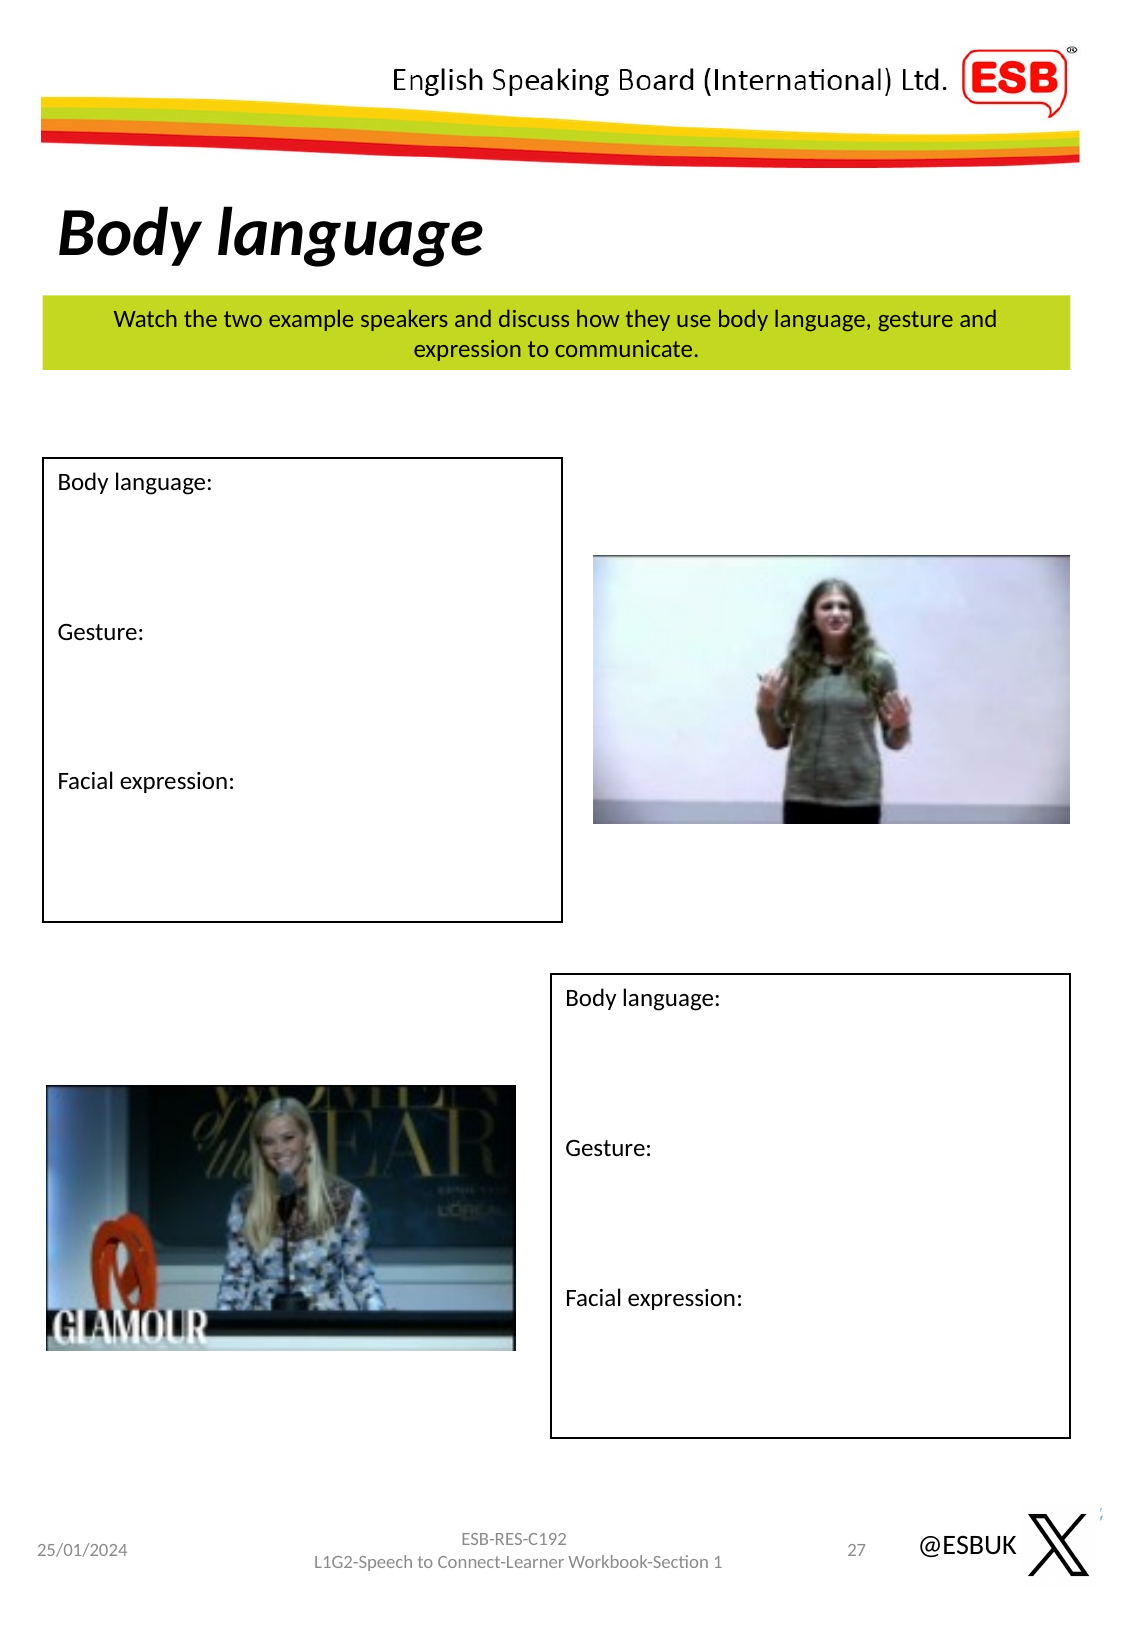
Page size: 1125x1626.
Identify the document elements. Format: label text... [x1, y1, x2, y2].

title Body language [42, 174, 1014, 293]
picture [1020, 1501, 1103, 1589]
text_box Body language: Gesture: Facial expression: [550, 973, 1071, 1439]
text_box Body language: Gesture: Facial expression: [42, 457, 563, 923]
footer ESB-RES-C192 L1G2-Speech to Connect-Learner Workbook-Section 1 [296, 1506, 697, 1593]
text_box Watch the two example speakers and discuss how they use body language, gesture and expression to communicate. [42, 295, 1071, 370]
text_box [45, 1084, 516, 1351]
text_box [592, 554, 1071, 825]
picture [0, 1, 1125, 234]
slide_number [22, 1506, 276, 1593]
slide_number 27 [697, 1506, 882, 1593]
